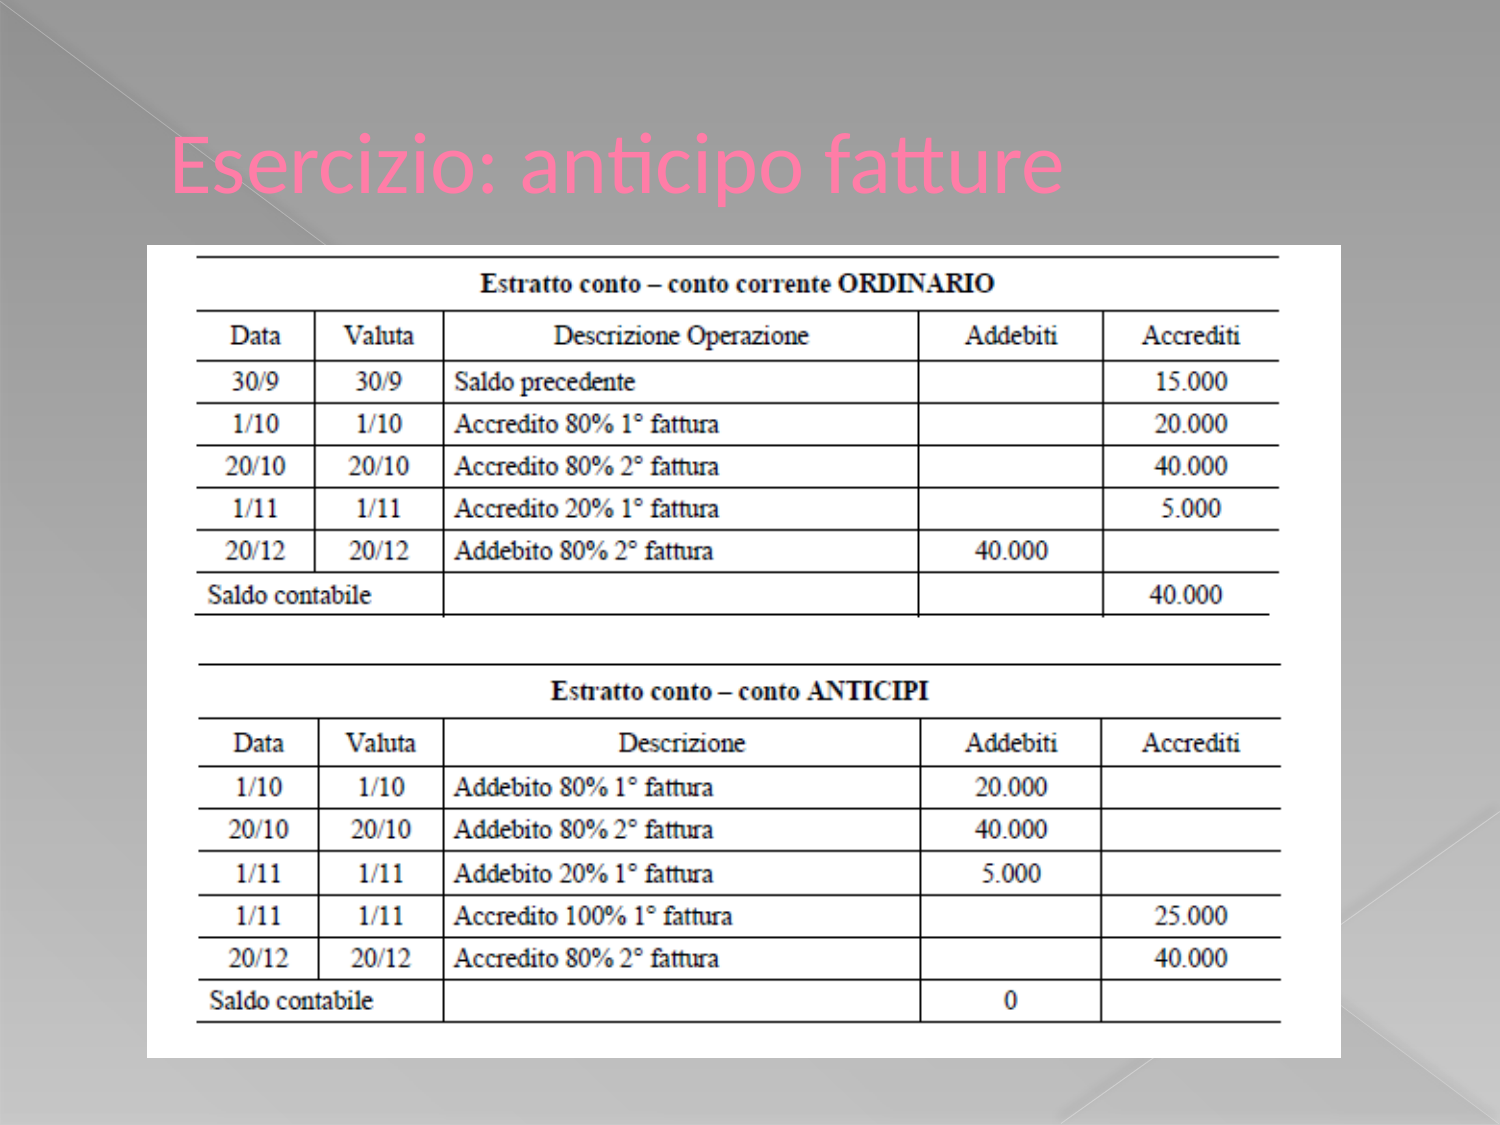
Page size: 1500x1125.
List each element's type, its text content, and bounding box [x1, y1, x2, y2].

picture [147, 245, 1341, 1059]
title Esercizio: anticipo fatture [75, 43, 1425, 274]
